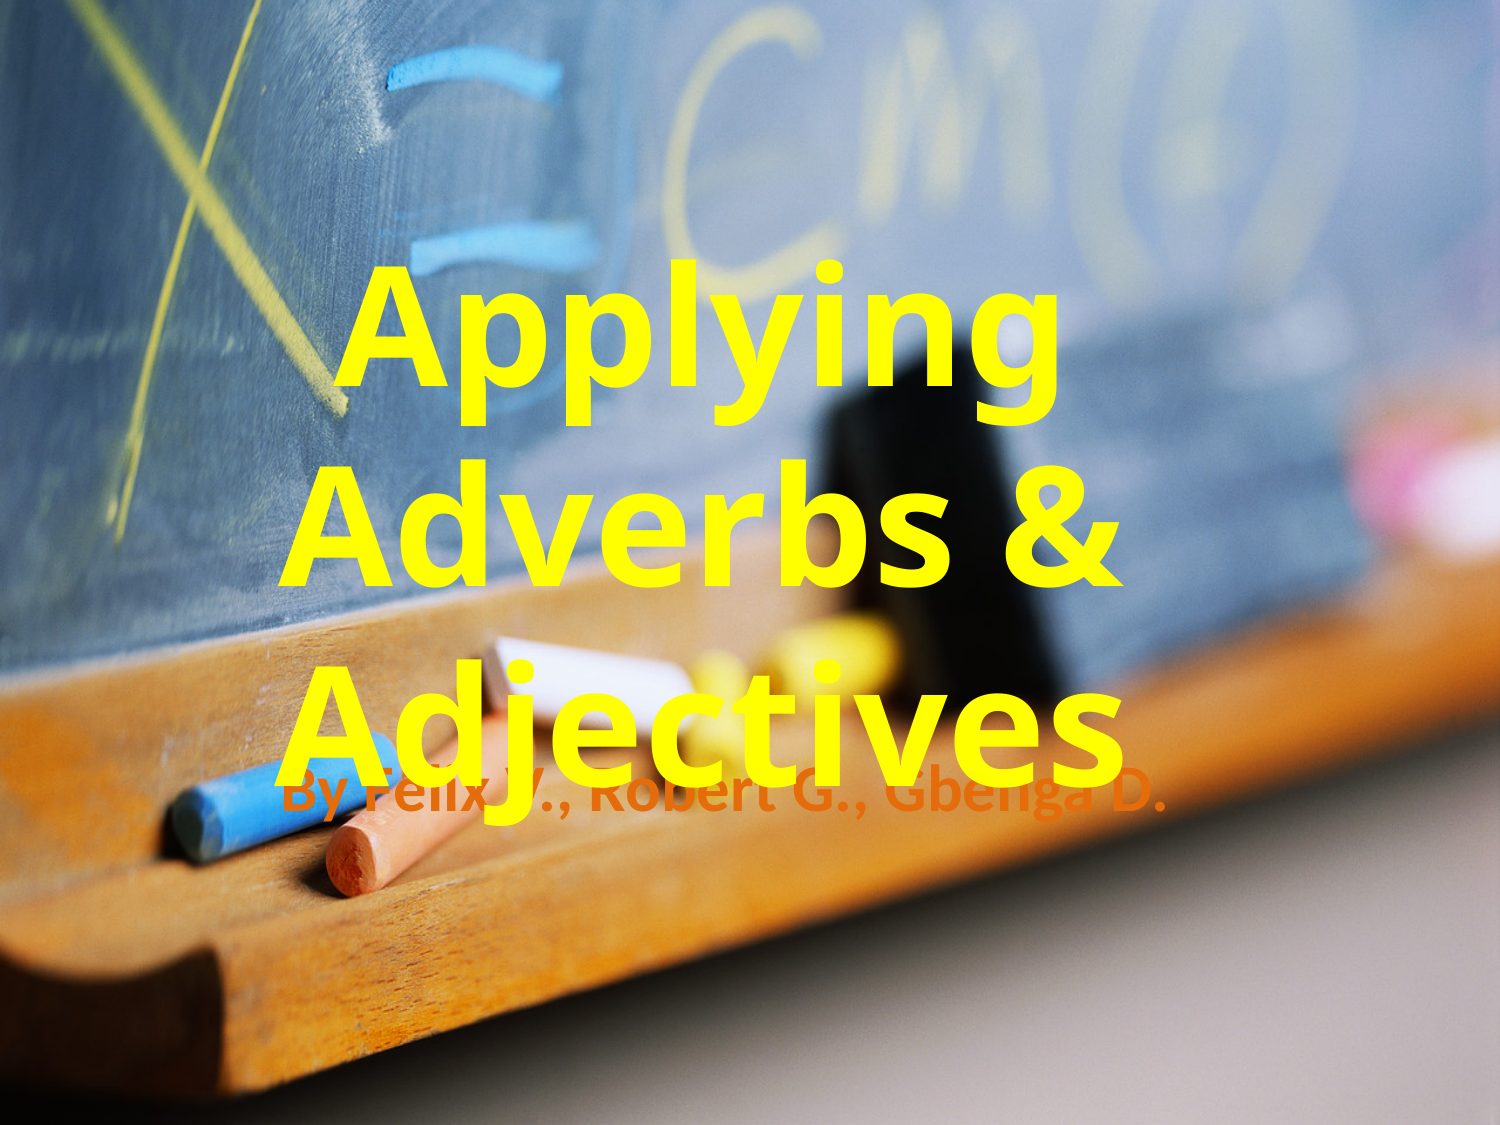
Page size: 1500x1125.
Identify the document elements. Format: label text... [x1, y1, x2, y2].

picture [0, 0, 1500, 1125]
text_box Applying Adverbs & Adjectives [37, 212, 1367, 828]
subtitle By Felix V., Robert G., Gbenga D. [200, 828, 1250, 1038]
